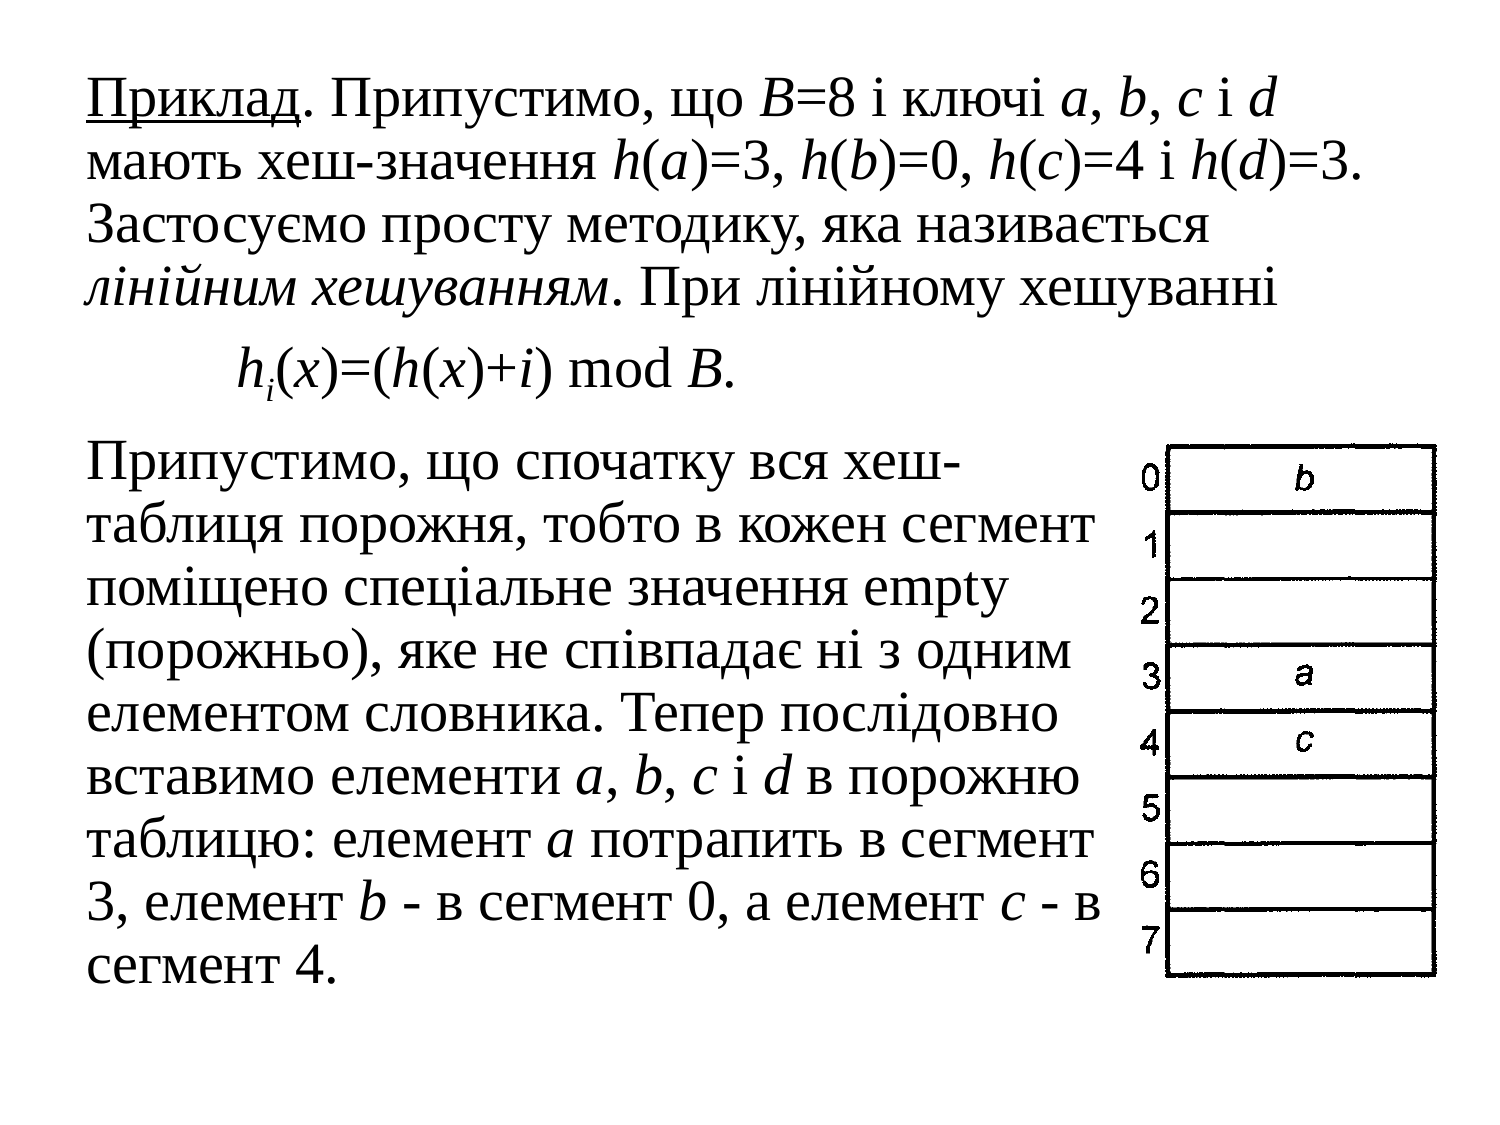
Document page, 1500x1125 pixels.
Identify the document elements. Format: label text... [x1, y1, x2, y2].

text_box Припустимо, що спочатку вся хеш-таблиця порожня, тобто в кожен сегмент поміщено спеціальне значення empty (порожньо), яке не співпадає ні з одним елементом словника. Тепер послідовно вставимо елементи а, b, c і d в порожню таблицю: елемент а потрапить в сегмент 3, елемент b - в сегмент 0, а елемент c - в сегмент 4. [0, 421, 1137, 1125]
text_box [1124, 433, 1454, 985]
list Приклад. Припустимо, що В=8 і ключі а, b, c і d мають хеш-значення h(a)=3, h(b)=0, h(c)=4 і h(d)=3. Застосуємо просту методику, яка називається лінійним хешуванням. При лінійному хешуванні hi(x)=(h(x)+i) mod В. [0, 58, 1466, 411]
